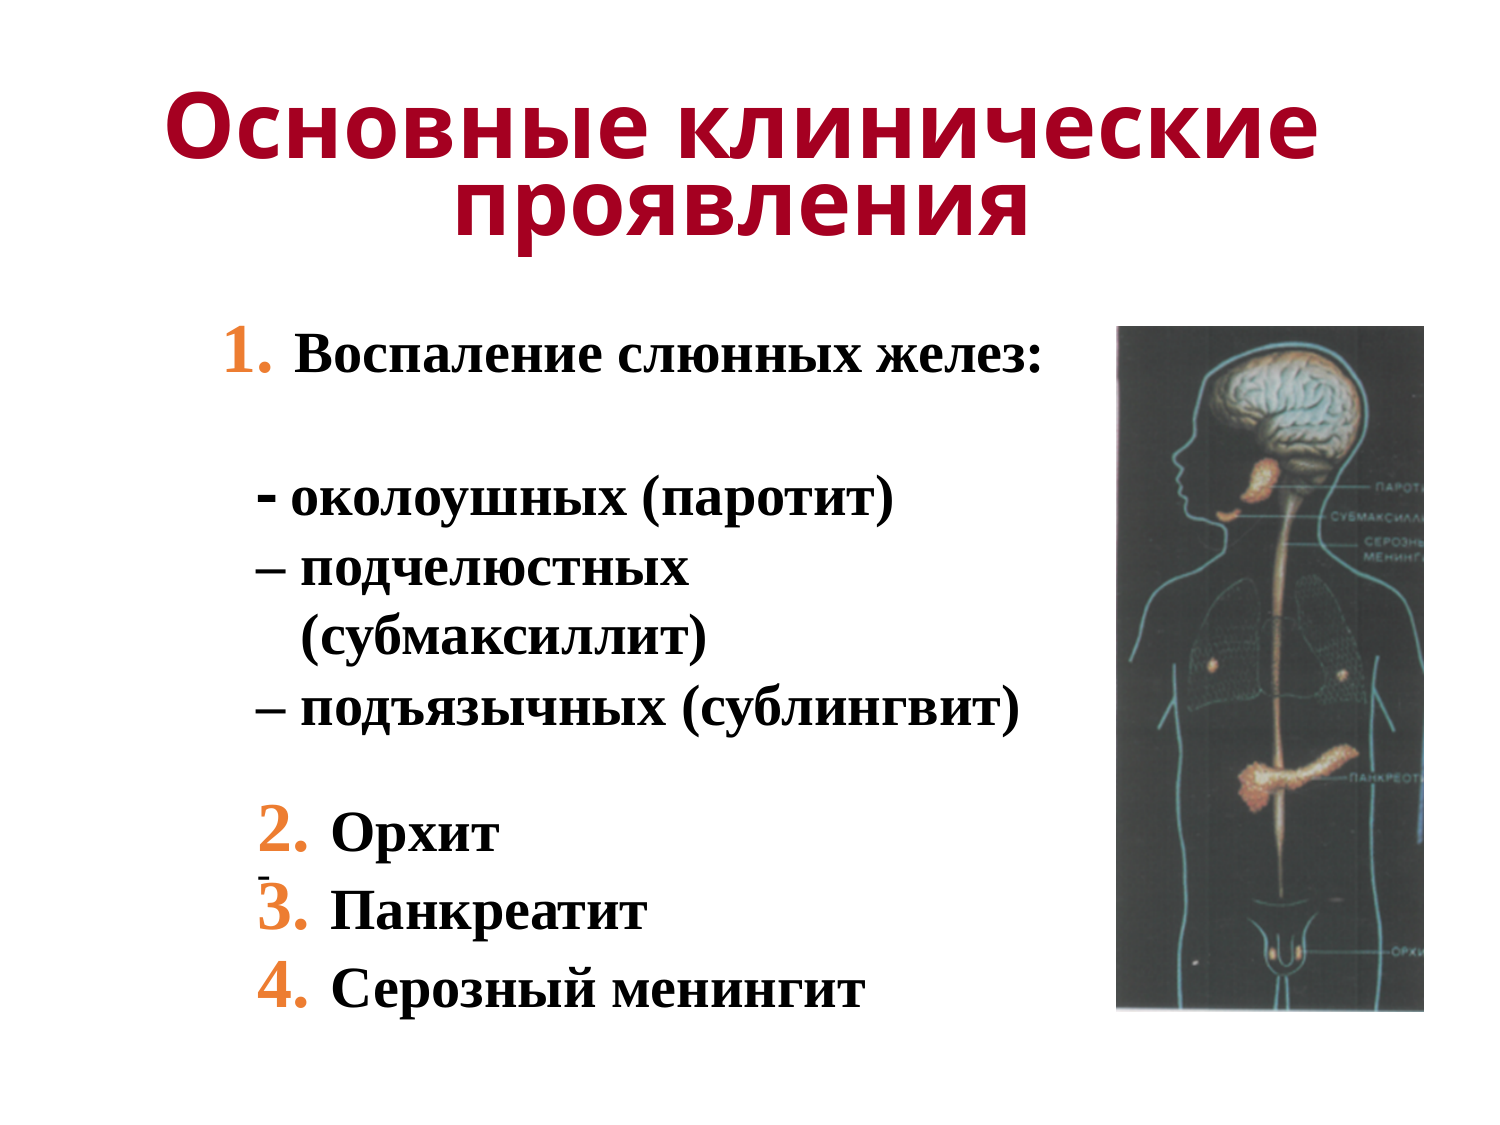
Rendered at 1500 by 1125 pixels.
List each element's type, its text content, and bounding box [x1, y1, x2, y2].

text_box Орхит Панкреатит Серозный менингит [242, 804, 987, 1025]
text_box Основные клинические проявления [112, 90, 1373, 259]
text_box  околоушных (паротит) – подчелюстных (субмаксиллит) – подъязычных (сублингвит) [242, 449, 1116, 745]
text_box Воспаление слюнных желез: [206, 326, 1116, 390]
picture [1116, 326, 1424, 1012]
